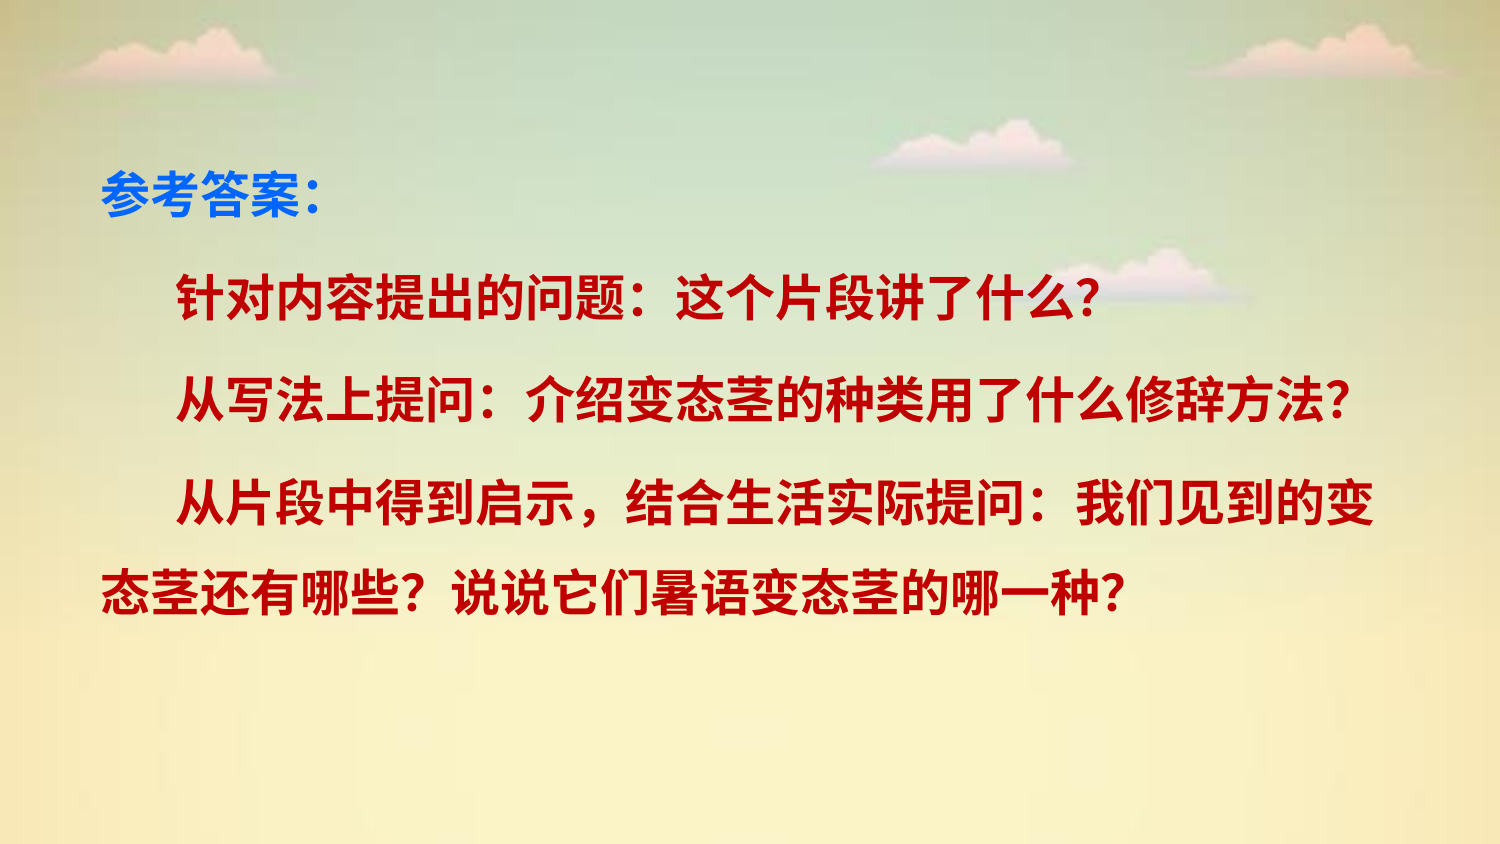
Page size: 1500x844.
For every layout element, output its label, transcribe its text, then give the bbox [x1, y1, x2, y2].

text_box 参考答案： 针对内容提出的问题：这个片段讲了什么？ 从写法上提问：介绍变态茎的种类用了什么修辞方法？ 从片段中得到启示，结合生活实际提问：我们见到的变态茎还有哪些？说说它们暑语变态茎的哪一种？ [85, 126, 1420, 629]
picture [0, 0, 1500, 844]
